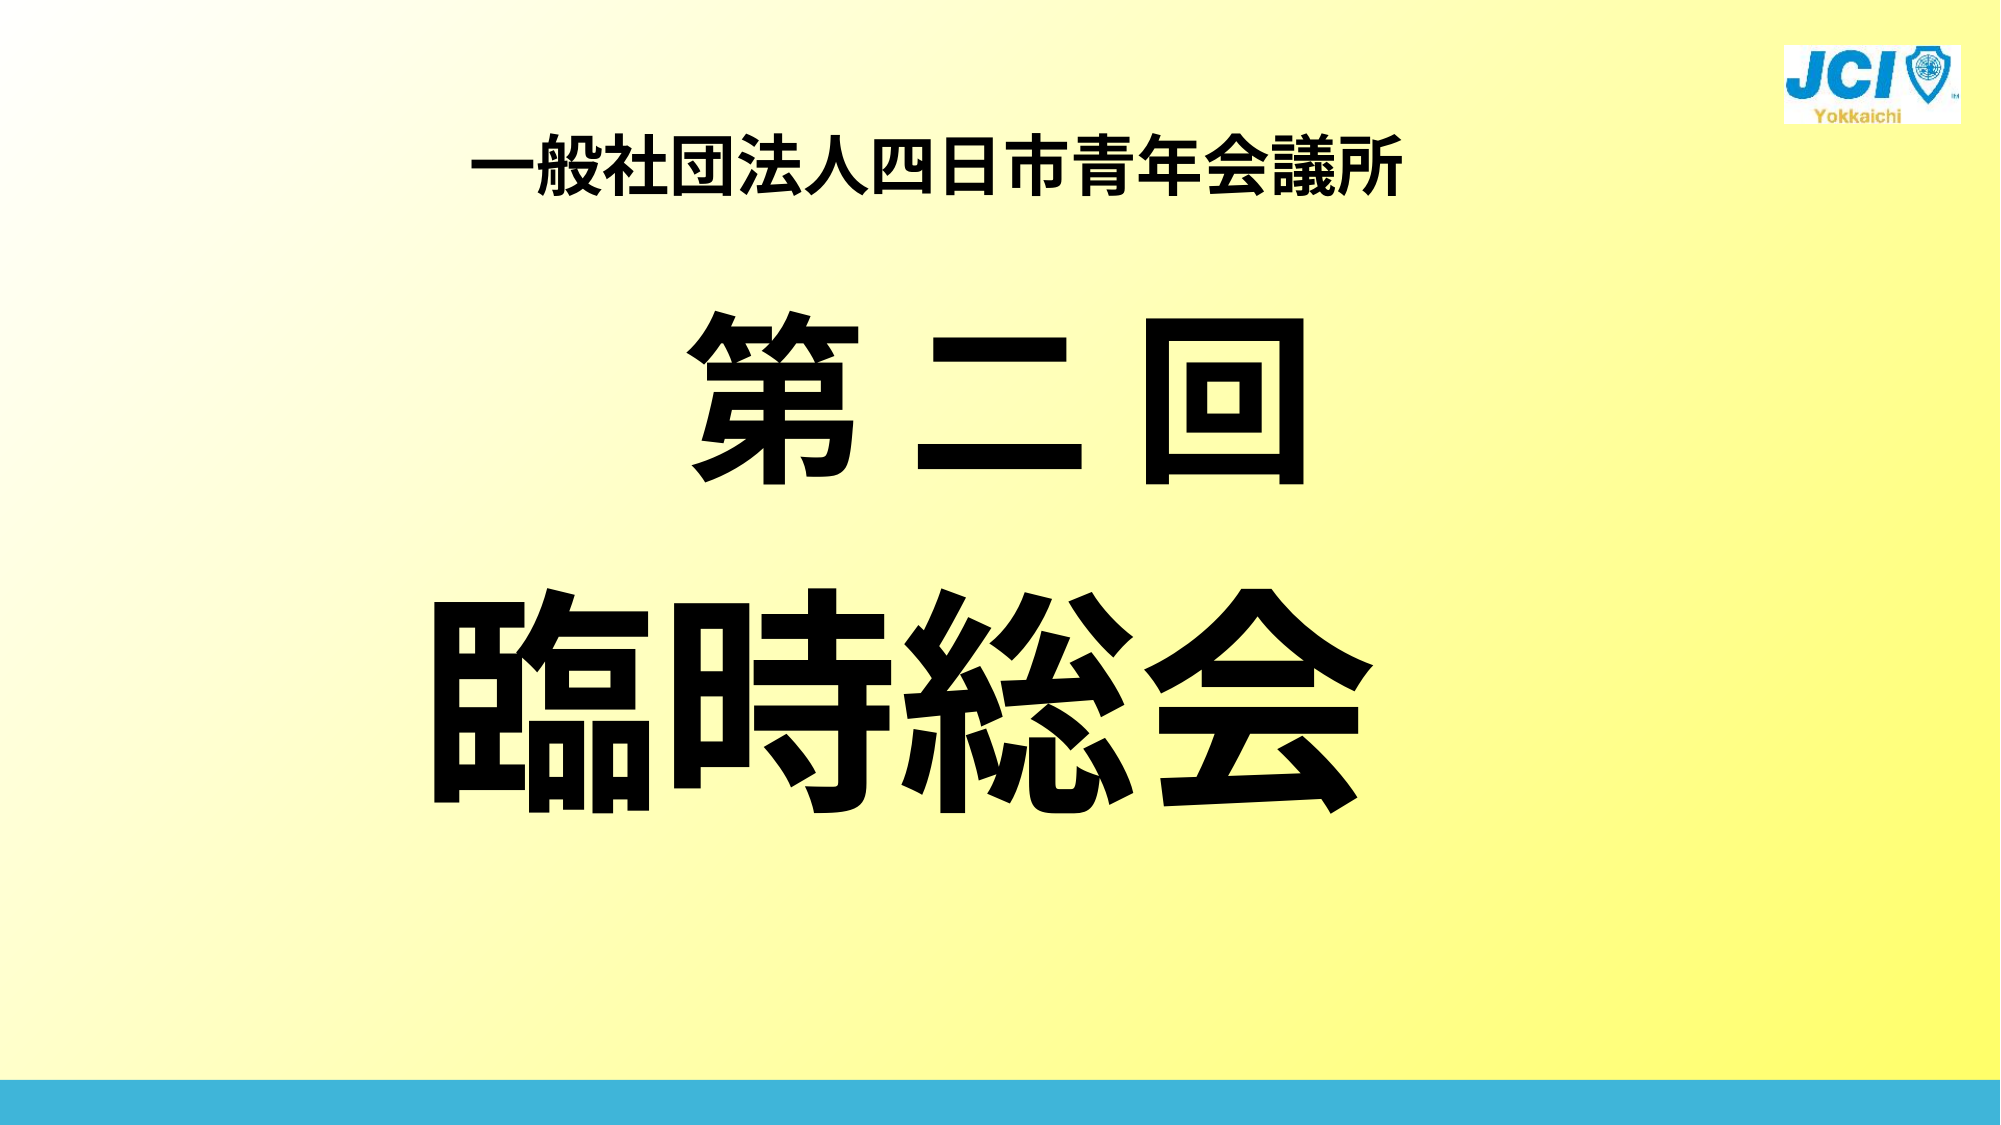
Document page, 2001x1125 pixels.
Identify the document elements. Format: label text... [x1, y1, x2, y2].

picture [1784, 45, 1961, 124]
text_box 一般社団法人四日市青年会議所 [454, 116, 1546, 212]
text_box 第 二 回 臨時総会 [405, 279, 1595, 846]
